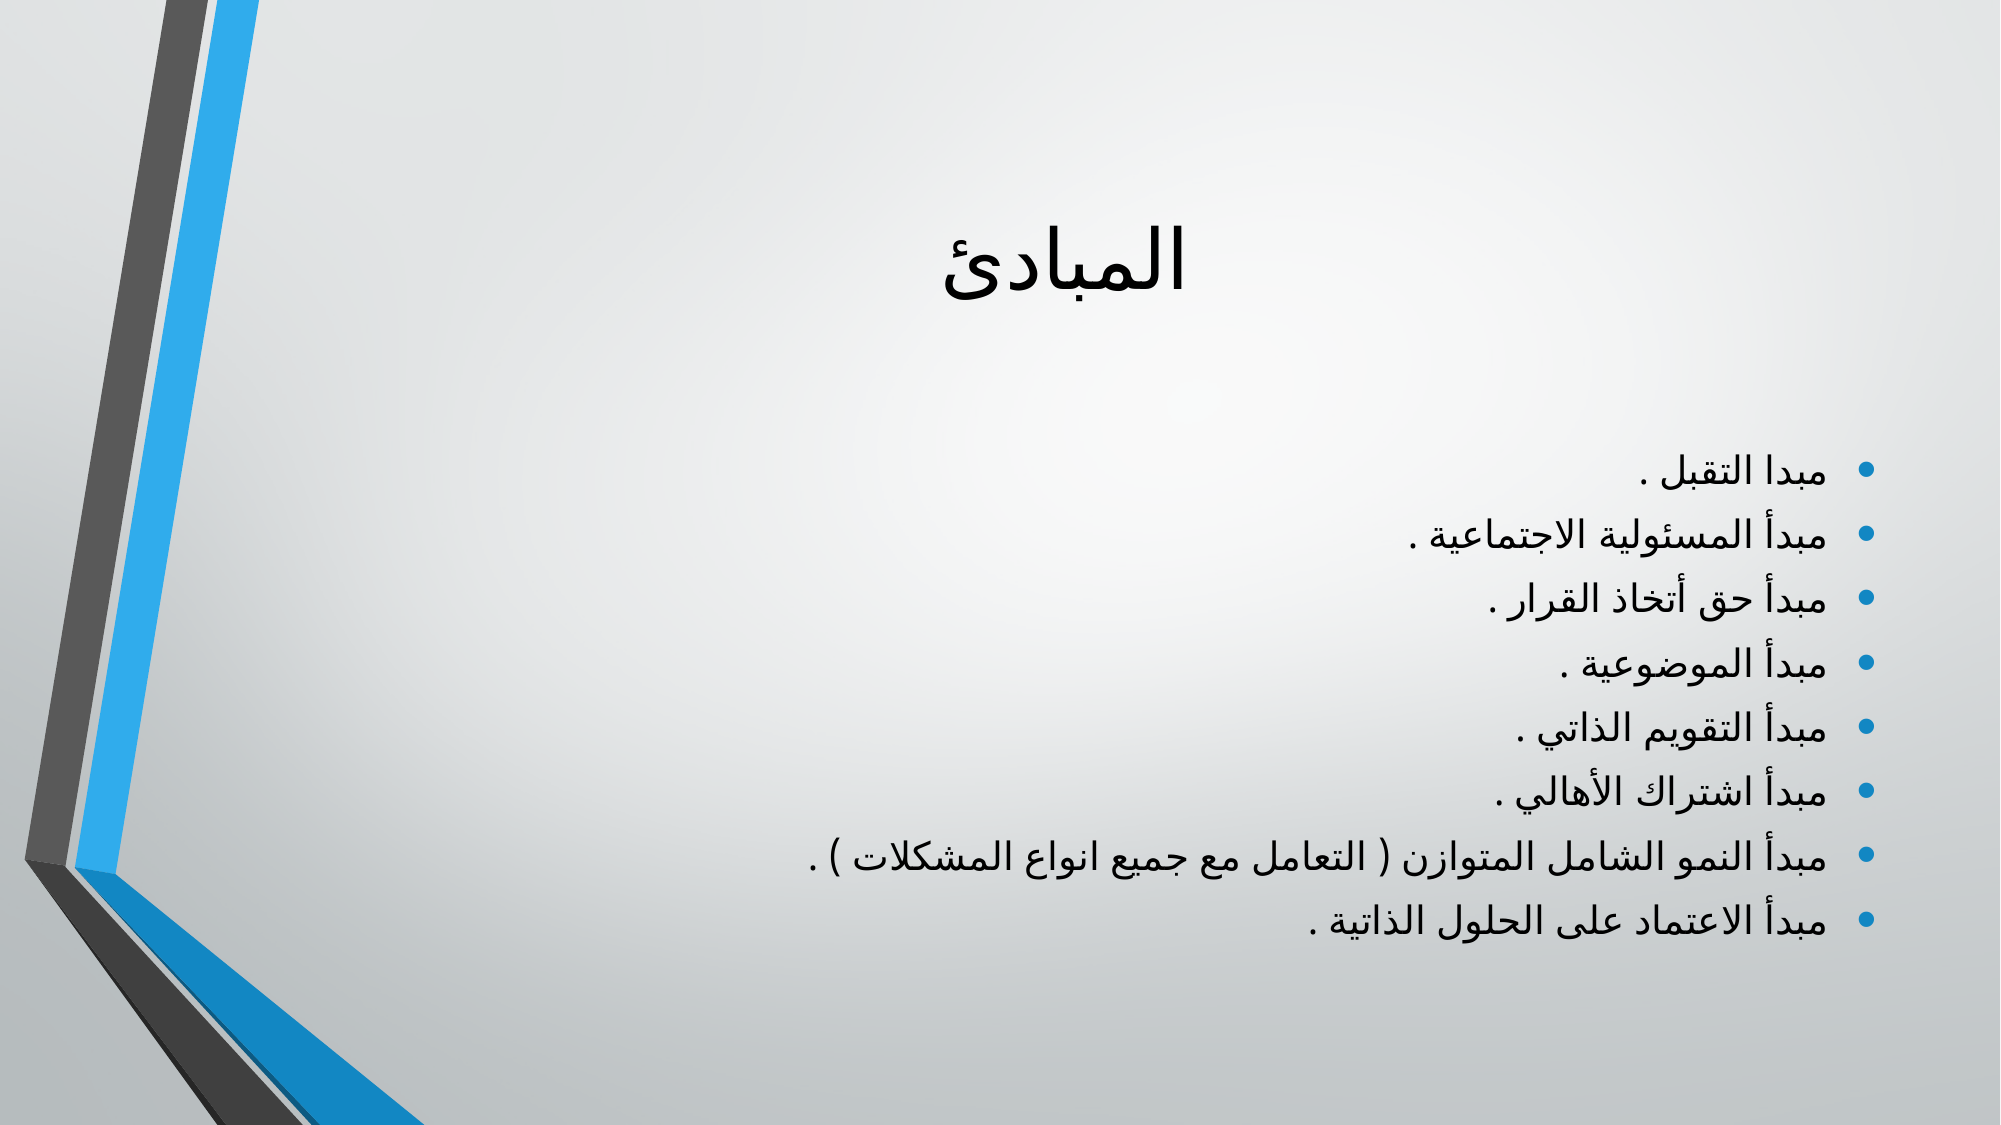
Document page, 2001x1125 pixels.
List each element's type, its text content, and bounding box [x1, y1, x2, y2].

list مبدا التقبل . مبدأ المسئولية الاجتماعية . مبدأ حق أتخاذ القرار . مبدأ الموضوعية . مبدأ التقويم الذاتي . مبدأ اشتراك الأهالي . مبدأ النمو الشامل المتوازن ( التعامل مع جميع انواع المشكلات ) . مبدأ الاعتماد على الحلول الذاتية . [243, 437, 1887, 950]
title المبادئ [243, 112, 1887, 400]
